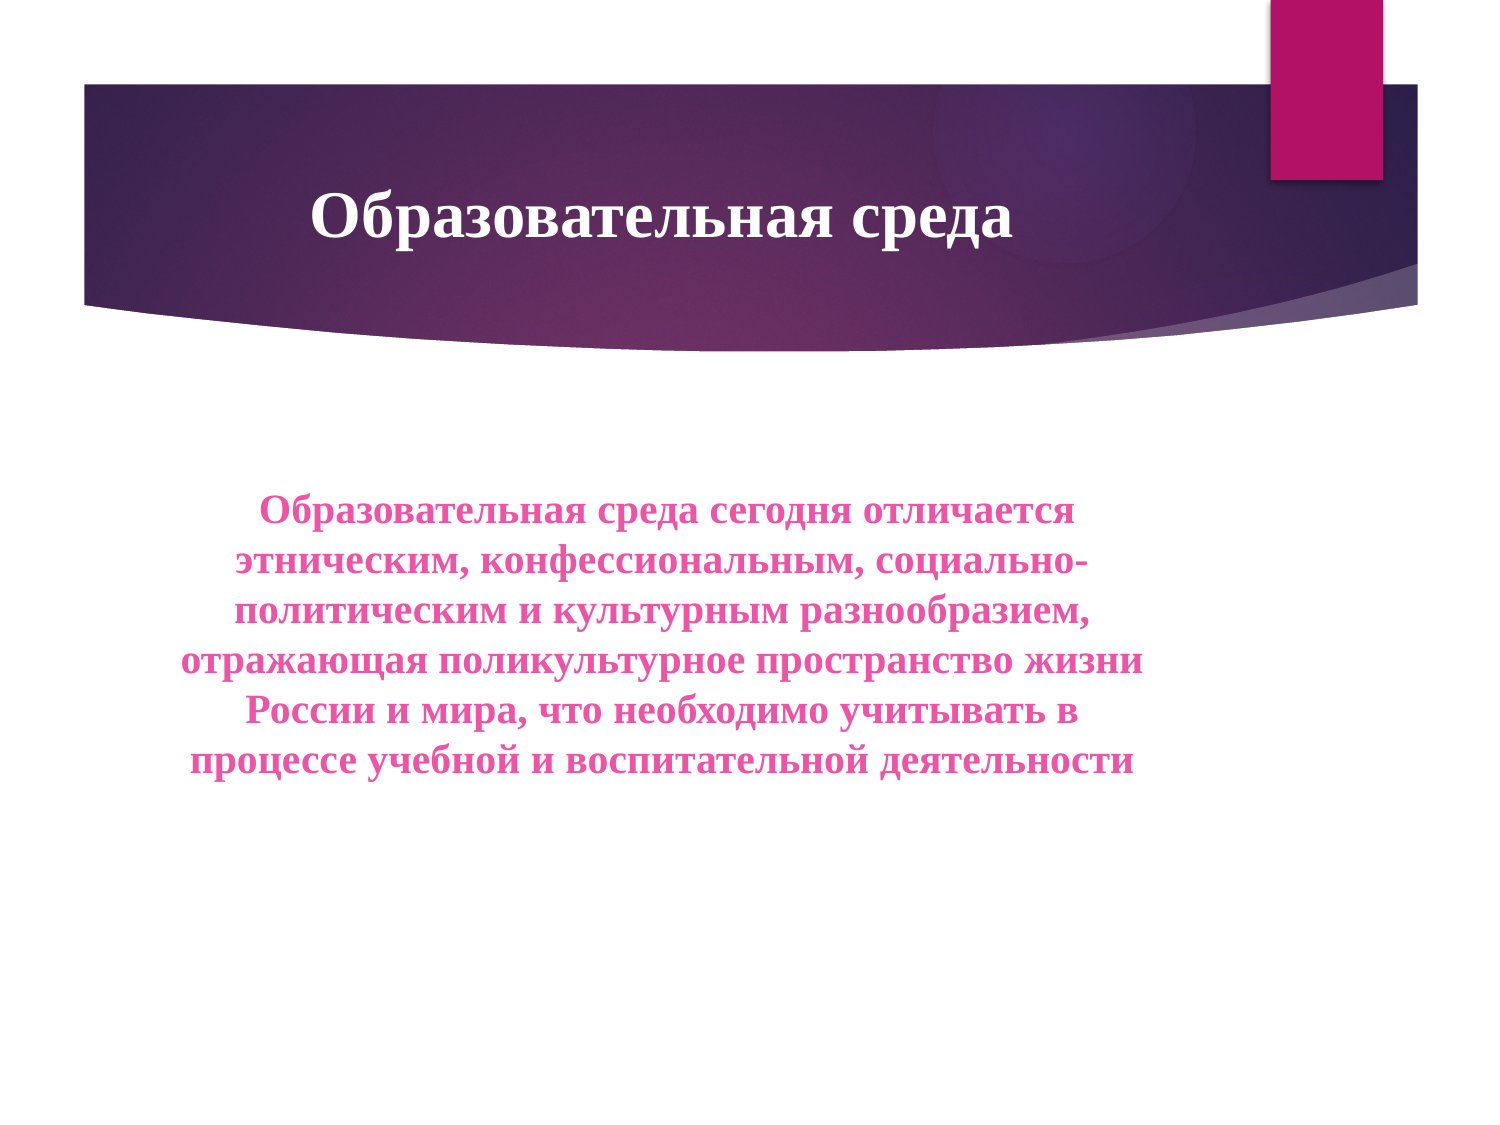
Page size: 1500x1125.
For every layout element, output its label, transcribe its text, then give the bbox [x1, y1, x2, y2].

title Образовательная среда [142, 152, 1183, 269]
list Образовательная среда сегодня отличается этническим, конфессиональным, социально-политическим и культурным разнообразием, отражающая поликультурное пространство жизни России и мира, что необходимо учитывать в процессе учебной и воспитательной деятельности [141, 408, 1183, 988]
